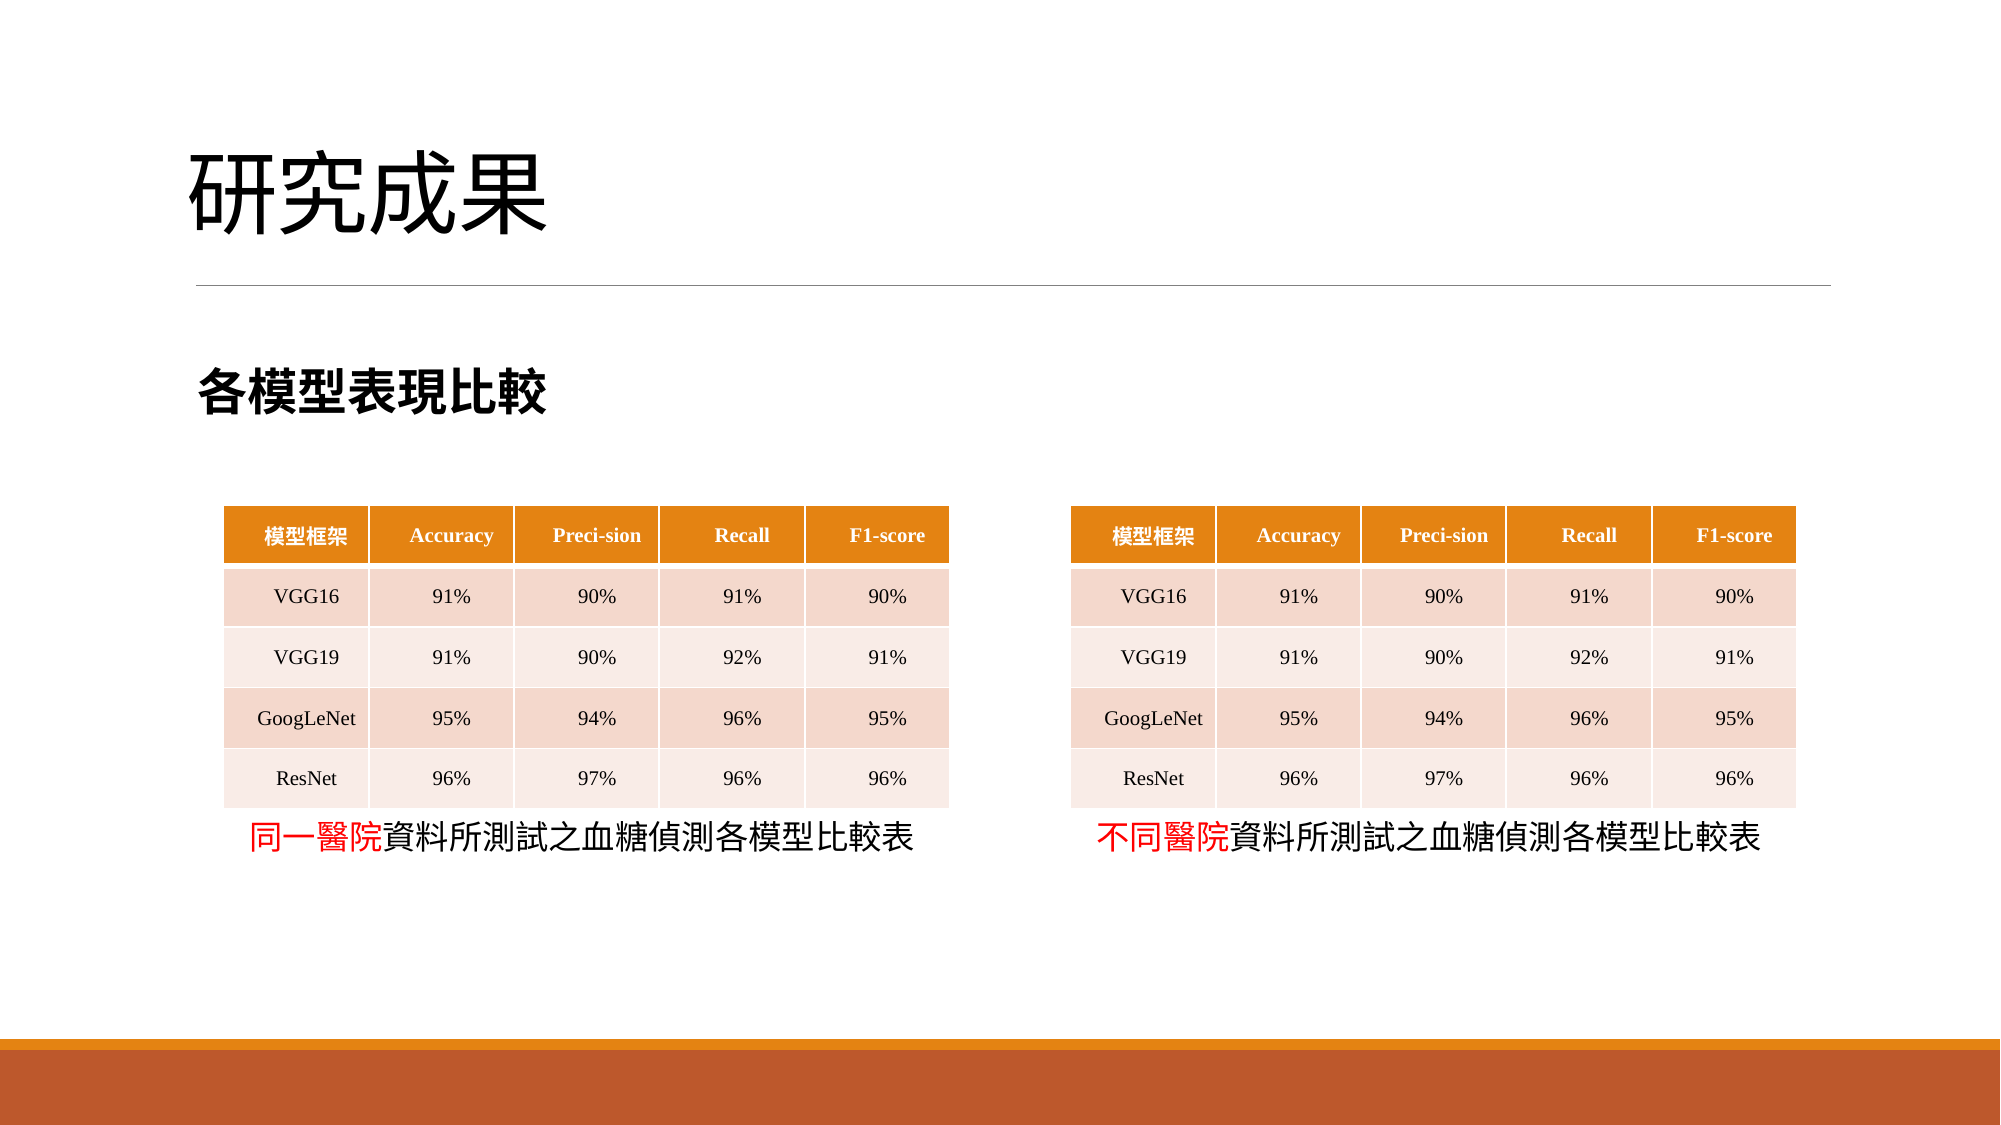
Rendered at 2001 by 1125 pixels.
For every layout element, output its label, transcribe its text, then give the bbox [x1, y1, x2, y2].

table_cell 92% [660, 628, 804, 687]
table_cell 97% [515, 749, 658, 808]
table_cell 96% [660, 749, 804, 808]
table_cell 95% [806, 688, 949, 748]
table_cell 91% [370, 628, 513, 687]
table_cell 91% [1653, 628, 1796, 687]
table_cell 90% [515, 628, 658, 687]
table_header Preci-sion [1362, 506, 1505, 563]
table_header Recall [1507, 506, 1651, 563]
table_cell 92% [1507, 628, 1651, 687]
table_header 模型框架 [1071, 506, 1215, 563]
table_cell 95% [1653, 688, 1796, 748]
table_cell 96% [1507, 749, 1651, 808]
table_header Accuracy [1217, 506, 1360, 563]
table_cell 91% [806, 628, 949, 687]
text_box 不同醫院資料所測試之血糖偵測各模型比較表 [1082, 809, 1786, 864]
title 研究成果 [171, 36, 1897, 254]
table_header 模型框架 [224, 506, 368, 563]
table_cell 96% [1507, 688, 1651, 748]
table_cell 90% [806, 569, 949, 626]
table_cell GoogLeNet [224, 688, 368, 748]
table_cell 95% [370, 688, 513, 748]
table_cell 90% [1362, 569, 1505, 626]
table_cell ResNet [224, 749, 368, 808]
table_cell VGG16 [1071, 569, 1215, 626]
table_cell 90% [1362, 628, 1505, 687]
table_cell 90% [515, 569, 658, 626]
table_cell 91% [1217, 569, 1360, 626]
table_cell GoogLeNet [1071, 688, 1215, 748]
table_cell VGG16 [224, 569, 368, 626]
table_cell 91% [1507, 569, 1651, 626]
table_cell 96% [370, 749, 513, 808]
table_cell 96% [1653, 749, 1796, 808]
table_header Preci-sion [515, 506, 658, 563]
table_cell VGG19 [1071, 628, 1215, 687]
table_cell 91% [1217, 628, 1360, 687]
table_cell 96% [660, 688, 804, 748]
text_box 同一醫院資料所測試之血糖偵測各模型比較表 [234, 809, 939, 864]
table_cell 91% [370, 569, 513, 626]
table_cell 94% [515, 688, 658, 748]
table_cell 96% [1217, 749, 1360, 808]
table_cell 90% [1653, 569, 1796, 626]
table_header F1-score [806, 506, 949, 563]
table_cell 97% [1362, 749, 1505, 808]
table_cell 96% [806, 749, 949, 808]
table_header Accuracy [370, 506, 513, 563]
table_header Recall [660, 506, 804, 563]
table_cell 95% [1217, 688, 1360, 748]
table_cell ResNet [1071, 749, 1215, 808]
table_cell 94% [1362, 688, 1505, 748]
table_cell VGG19 [224, 628, 368, 687]
text_box 各模型表現比較 [107, 352, 788, 428]
table_cell 91% [660, 569, 804, 626]
table_header F1-score [1653, 506, 1796, 563]
